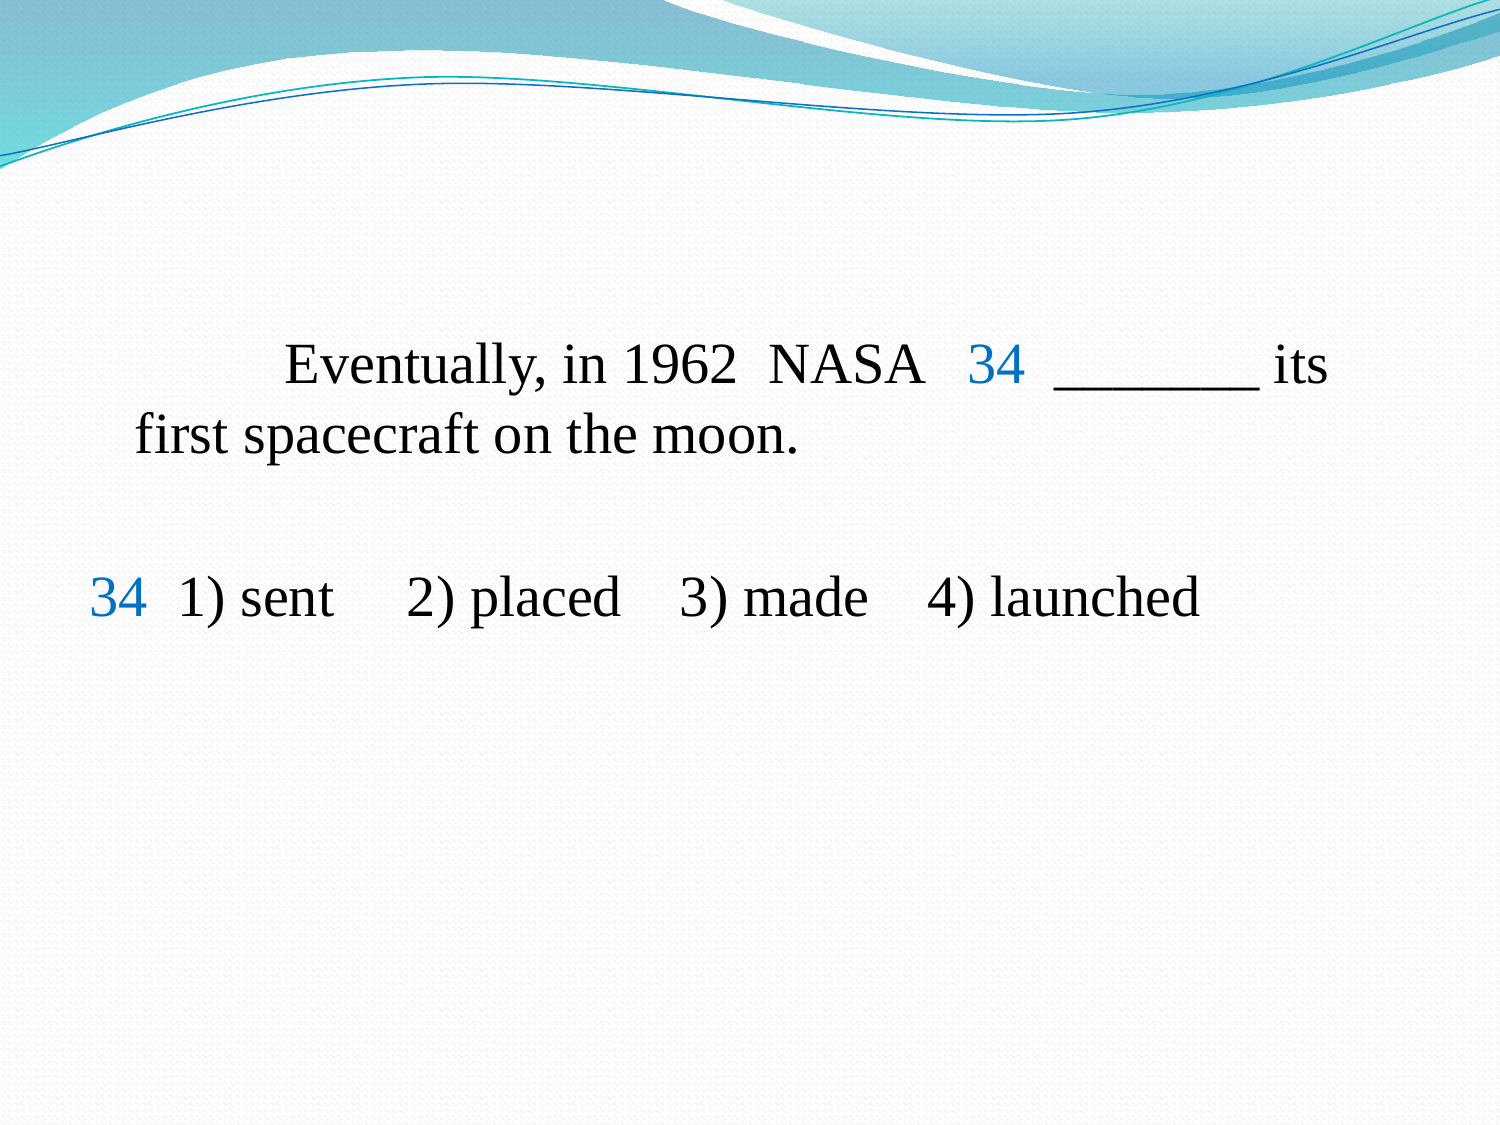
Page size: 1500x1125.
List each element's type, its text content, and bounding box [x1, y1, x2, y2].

list Eventually, in 1962 NASA 34 _______ its first spacecraft on the moon. 34 1) sent 2) placed 3) made 4) launched [75, 317, 1425, 1038]
